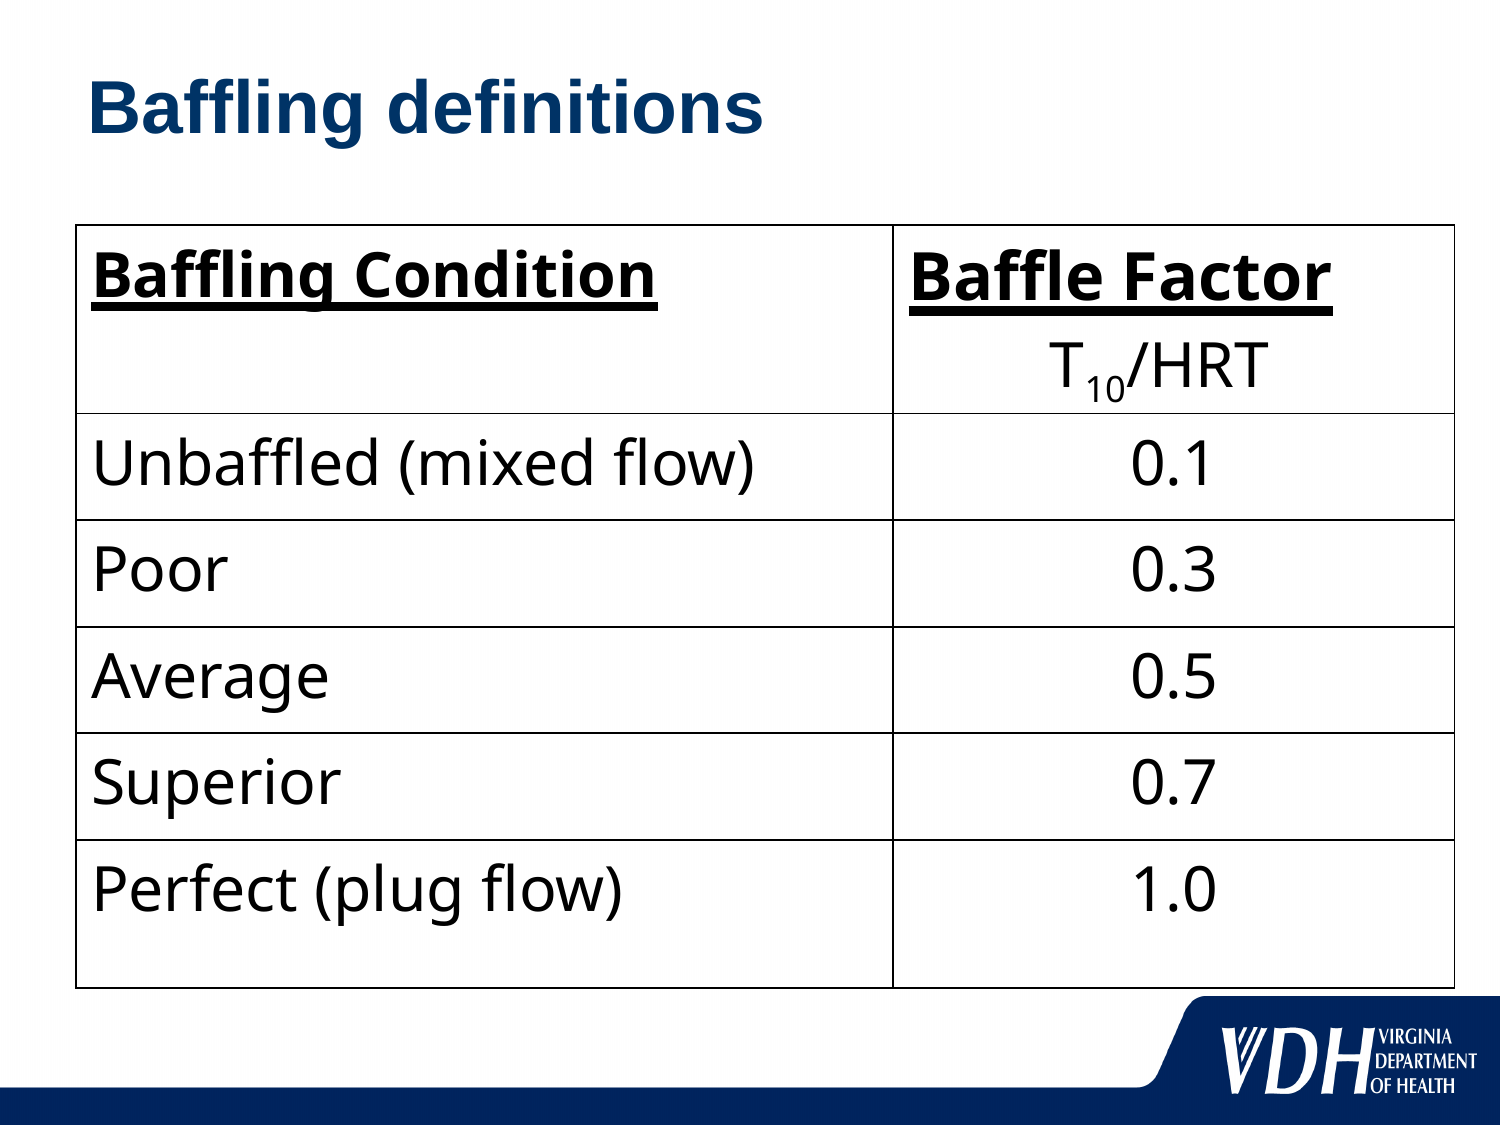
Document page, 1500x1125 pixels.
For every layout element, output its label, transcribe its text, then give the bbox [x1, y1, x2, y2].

table_cell 0.1 [894, 414, 1454, 519]
table_cell 1.0 [894, 841, 1454, 987]
table_cell Average [77, 628, 892, 732]
table_cell Unbaffled (mixed flow) [77, 414, 892, 519]
table_cell 0.5 [894, 628, 1454, 732]
table_cell 0.7 [894, 734, 1454, 839]
table_cell Perfect (plug flow) [77, 841, 892, 987]
table_cell 0.3 [894, 521, 1454, 626]
text_box Baffling definitions [72, 50, 988, 156]
table_cell Poor [77, 521, 892, 626]
picture [0, 0, 1500, 1125]
table_header Baffling Condition [77, 226, 892, 413]
table_cell Superior [77, 734, 892, 839]
table_header Baffle Factor T10/HRT [894, 226, 1454, 413]
